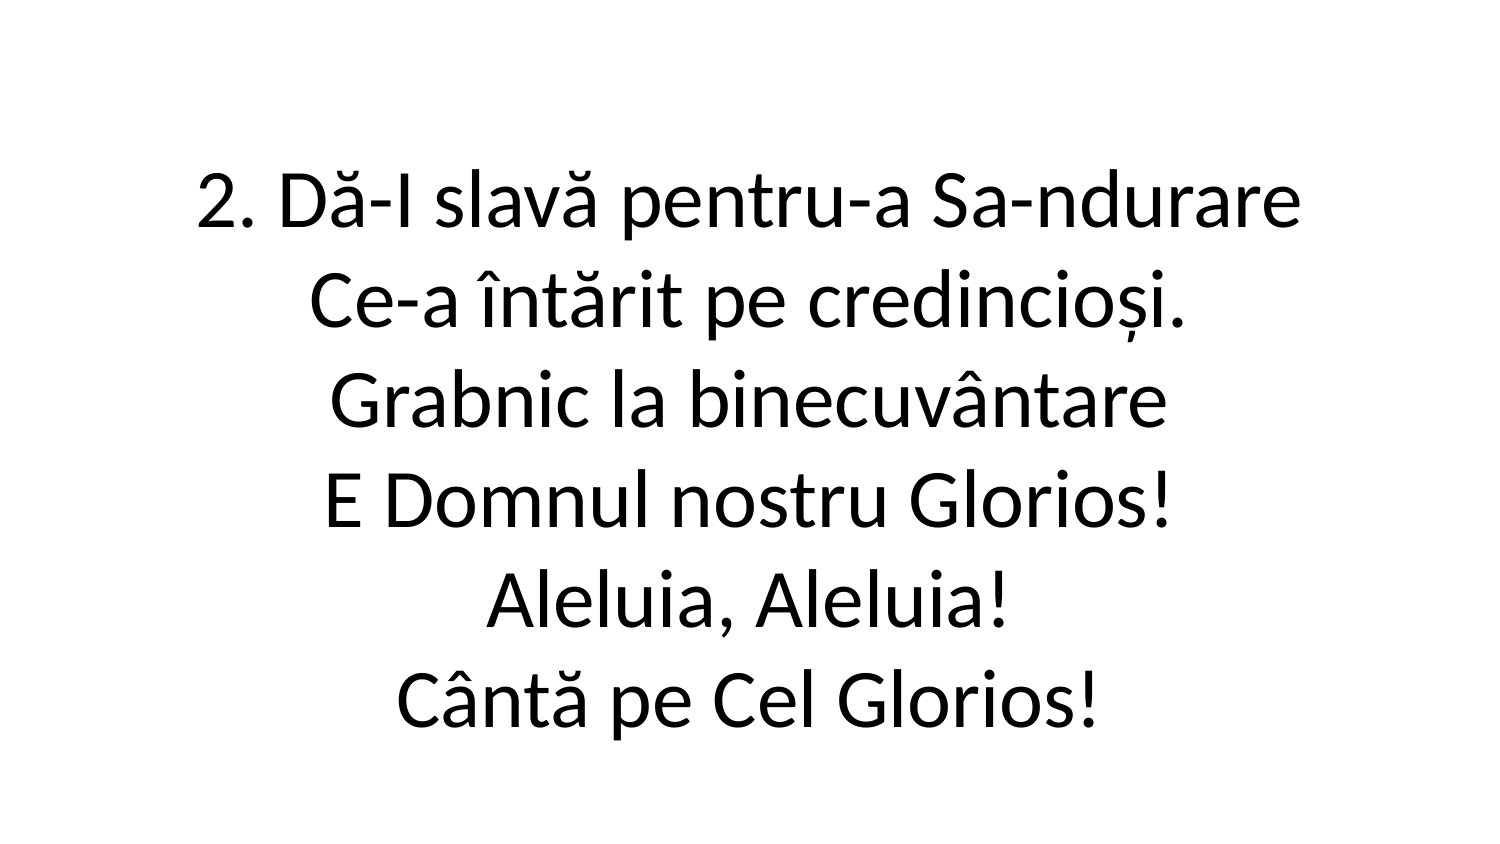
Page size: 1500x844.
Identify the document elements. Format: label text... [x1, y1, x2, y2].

text_box 2. Dă-I slavă pentru-a Sa-ndurare Ce-a întărit pe credincioși. Grabnic la binecuvântare E Domnul nostru Glorios! Aleluia, Aleluia! Cântă pe Cel Glorios! [180, 92, 1320, 752]
